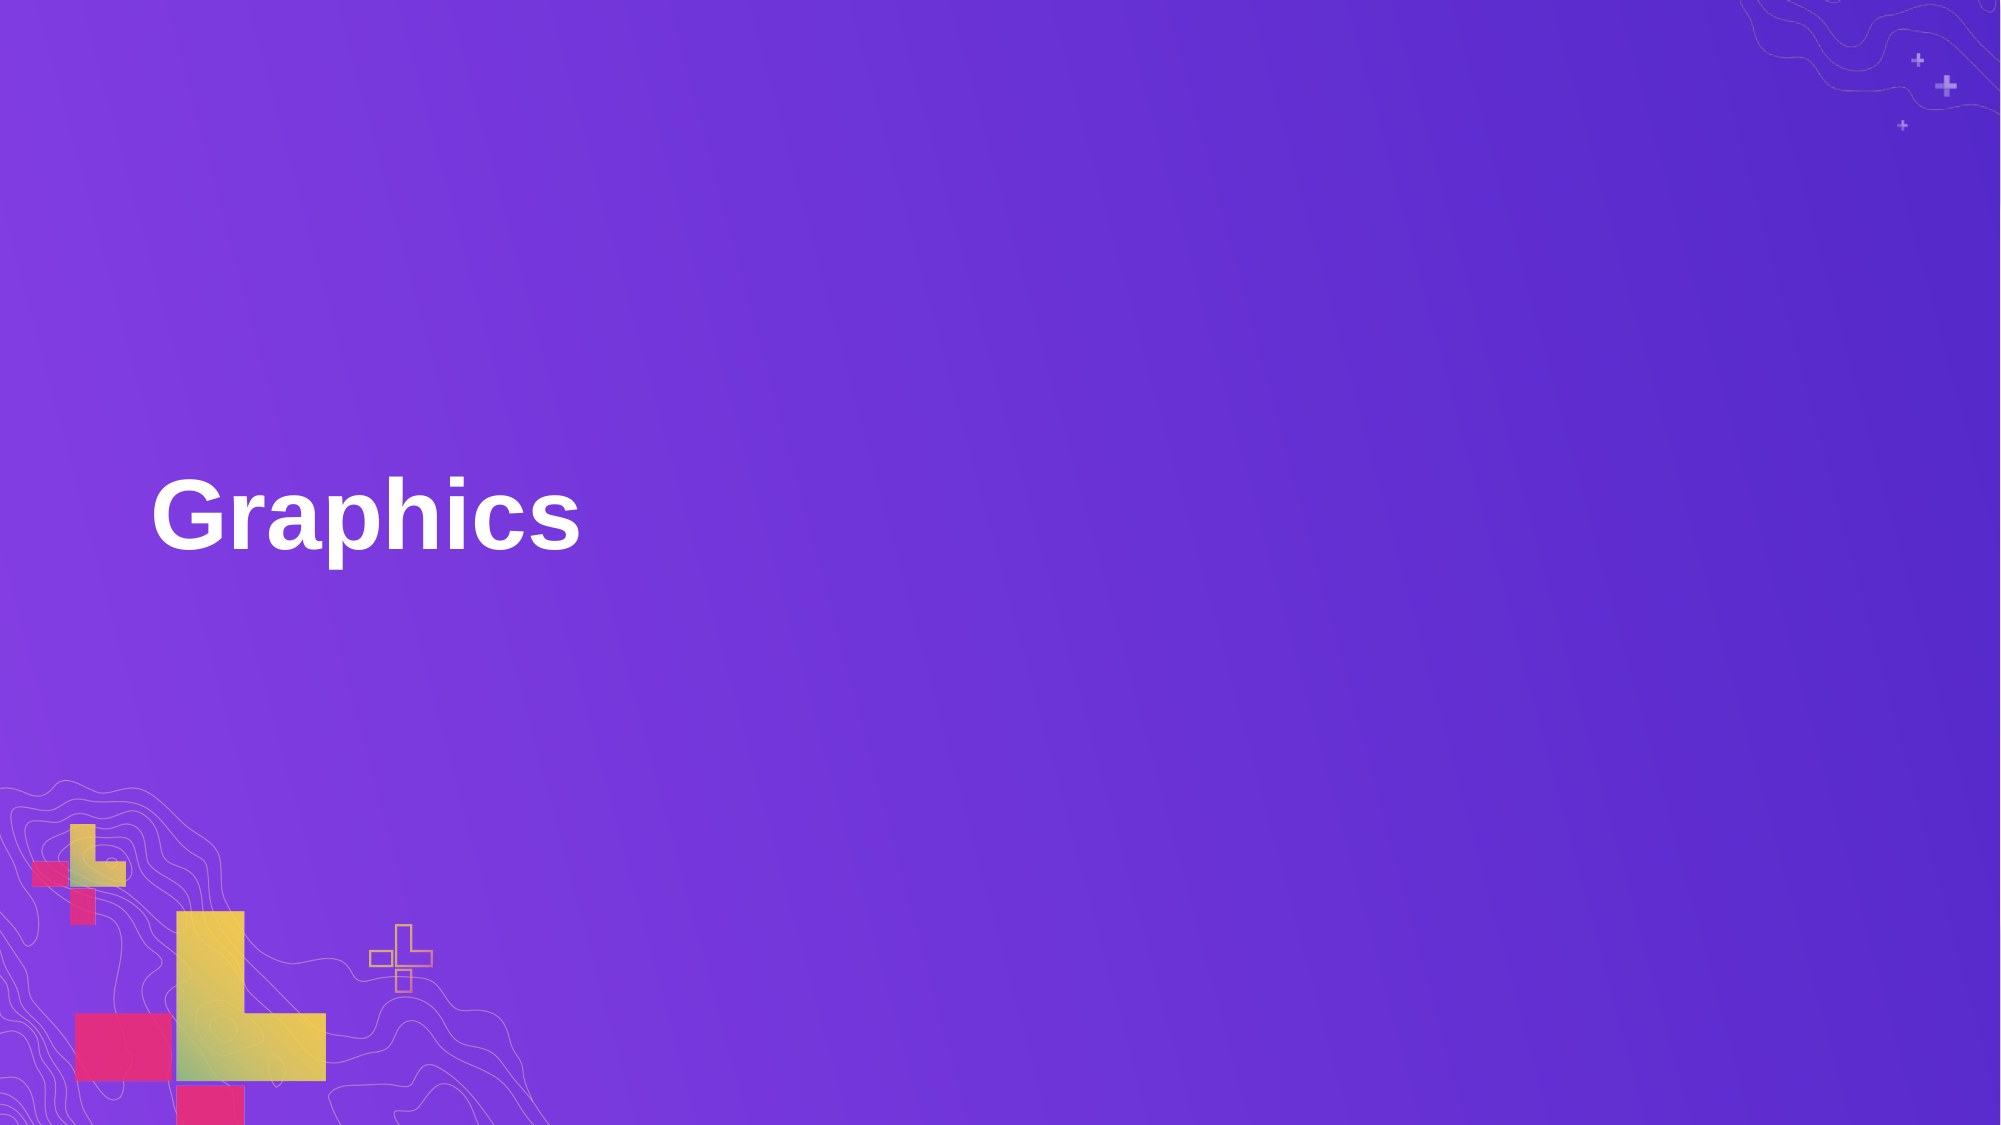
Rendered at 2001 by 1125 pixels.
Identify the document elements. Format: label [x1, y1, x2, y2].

text_box [0, 0, 2000, 1125]
